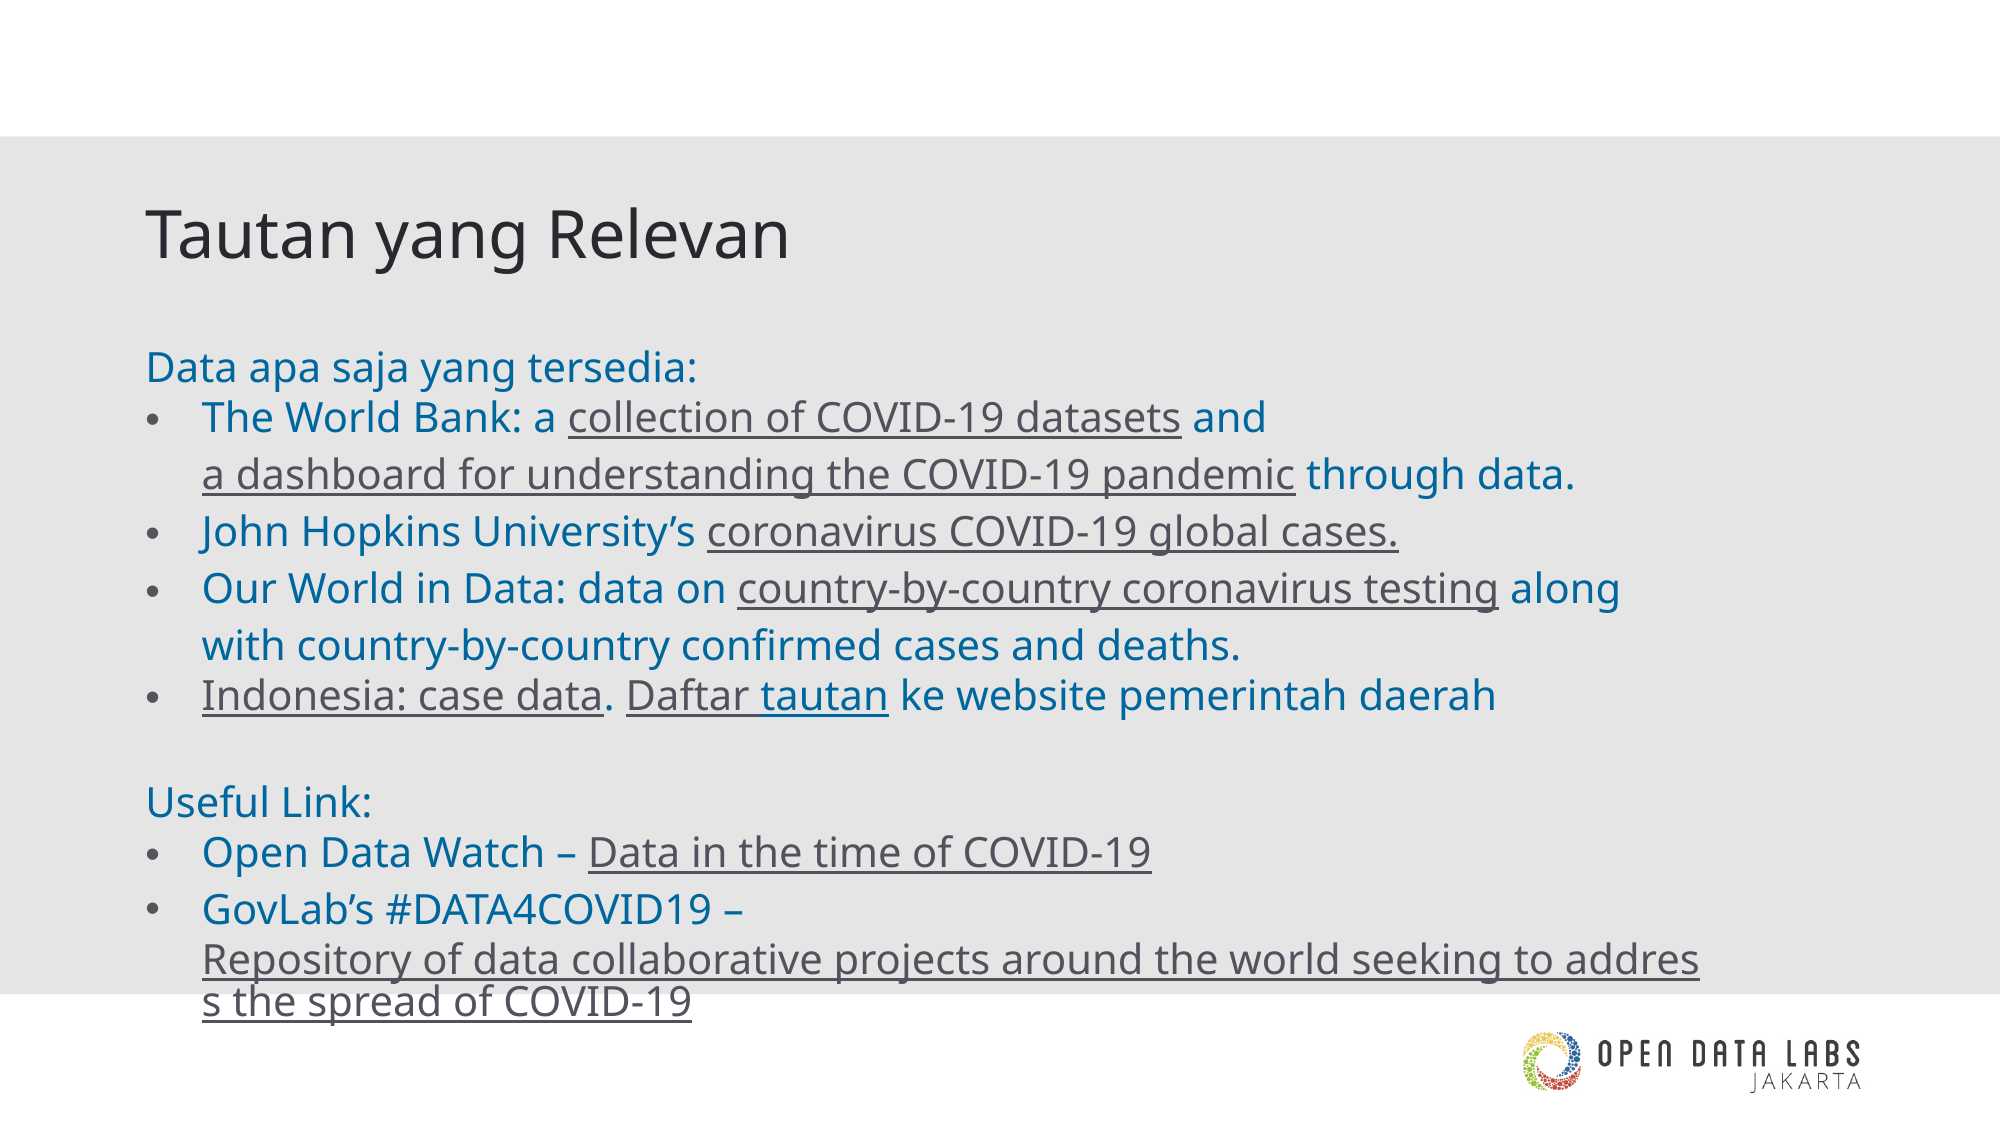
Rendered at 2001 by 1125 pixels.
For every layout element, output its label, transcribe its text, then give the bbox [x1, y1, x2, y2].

list Data apa saja yang tersedia: The World Bank: a collection of COVID-19 datasets and a dashboard for understanding the COVID-19 pandemic through data. John Hopkins University’s coronavirus COVID-19 global cases. Our World in Data: data on country-by-country coronavirus testing along with country-by-country confirmed cases and deaths. Indonesia: case data. Daftar tautan ke website pemerintah daerah Useful Link: Open Data Watch – Data in the time of COVID-19 GovLab’s #DATA4COVID19 – Repository of data collaborative projects around the world seeking to address the spread of COVID-19 [145, 341, 1709, 925]
list Tautan yang Relevan [145, 208, 1894, 342]
picture [1511, 1021, 1872, 1099]
